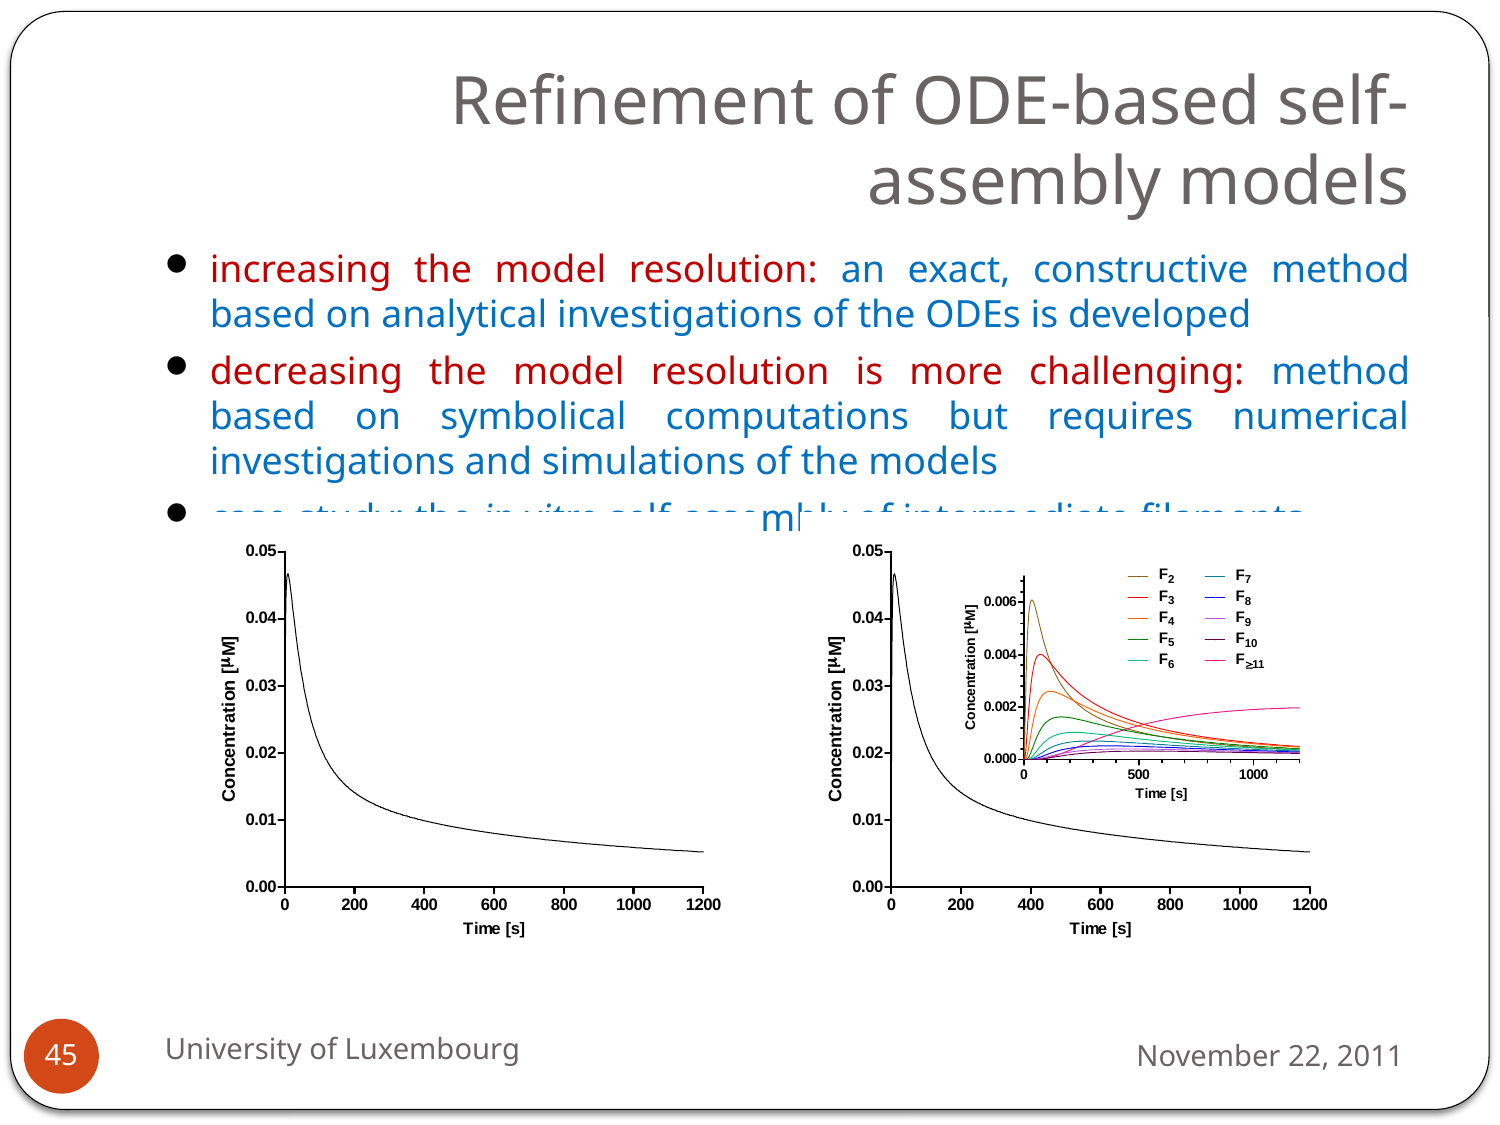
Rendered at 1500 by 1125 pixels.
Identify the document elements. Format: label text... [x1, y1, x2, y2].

footer University of Luxembourg [150, 1012, 800, 1088]
picture [193, 512, 763, 963]
title Refinement of ODE-based self-assembly models [150, 45, 1425, 233]
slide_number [1012, 1015, 1419, 1094]
slide_number 45 [23, 1018, 99, 1094]
picture [799, 512, 1370, 963]
list increasing the model resolution: an exact, constructive method based on analytical investigations of the ODEs is developed decreasing the model resolution is more challenging: method based on symbolical computations but requires numerical investigations and simulations of the models case study: the in vitro self-assembly of intermediate filaments [150, 237, 1425, 988]
